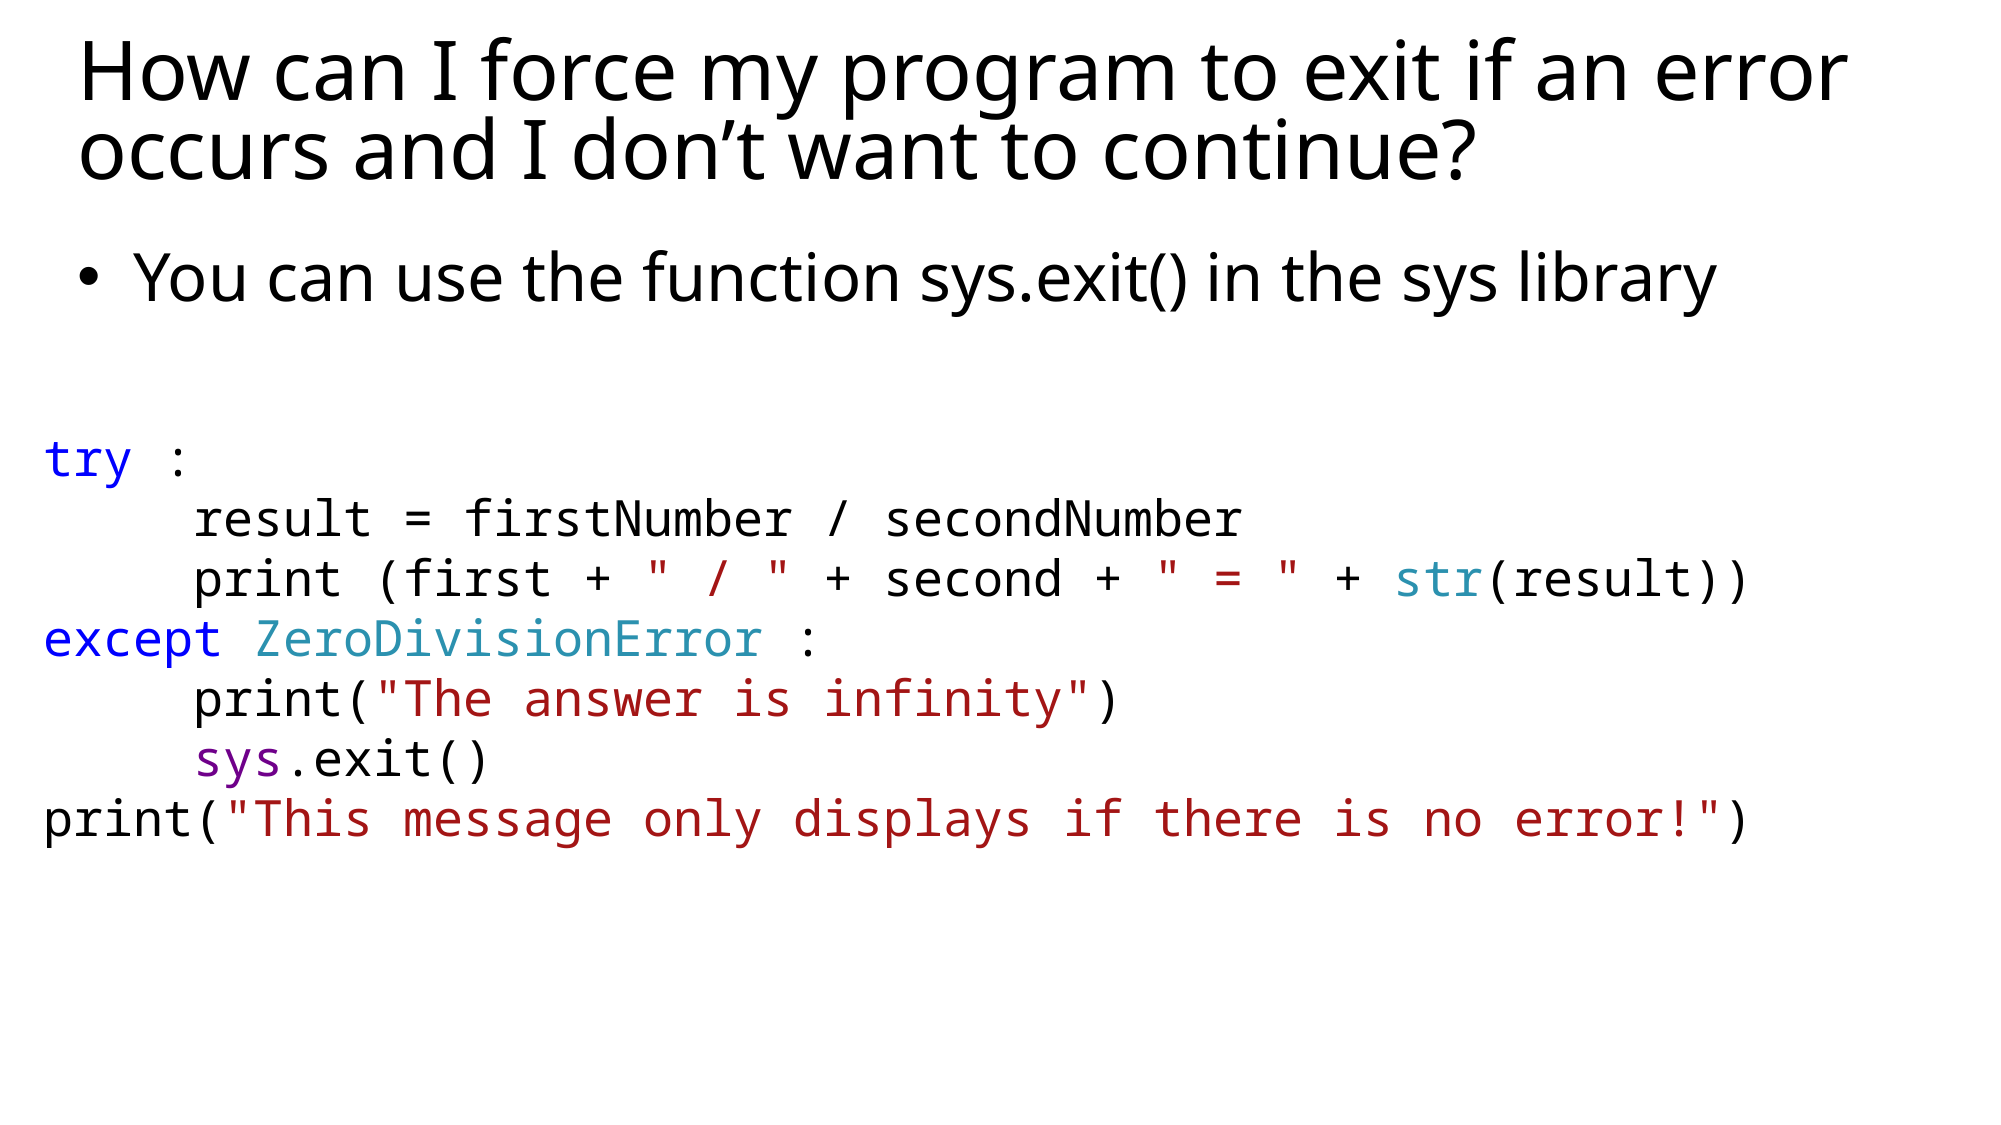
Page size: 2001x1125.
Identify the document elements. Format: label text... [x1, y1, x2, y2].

list You can use the function sys.exit() in the sys library [62, 227, 1953, 1096]
title How can I force my program to exit if an error occurs and I don’t want to continue? [62, 29, 1953, 205]
text_box try : result = firstNumber / secondNumber print (first + " / " + second + " = " + str(result)) except ZeroDivisionError : print("The answer is infinity") sys.exit() print("This message only displays if there is no error!") [28, 418, 1799, 854]
